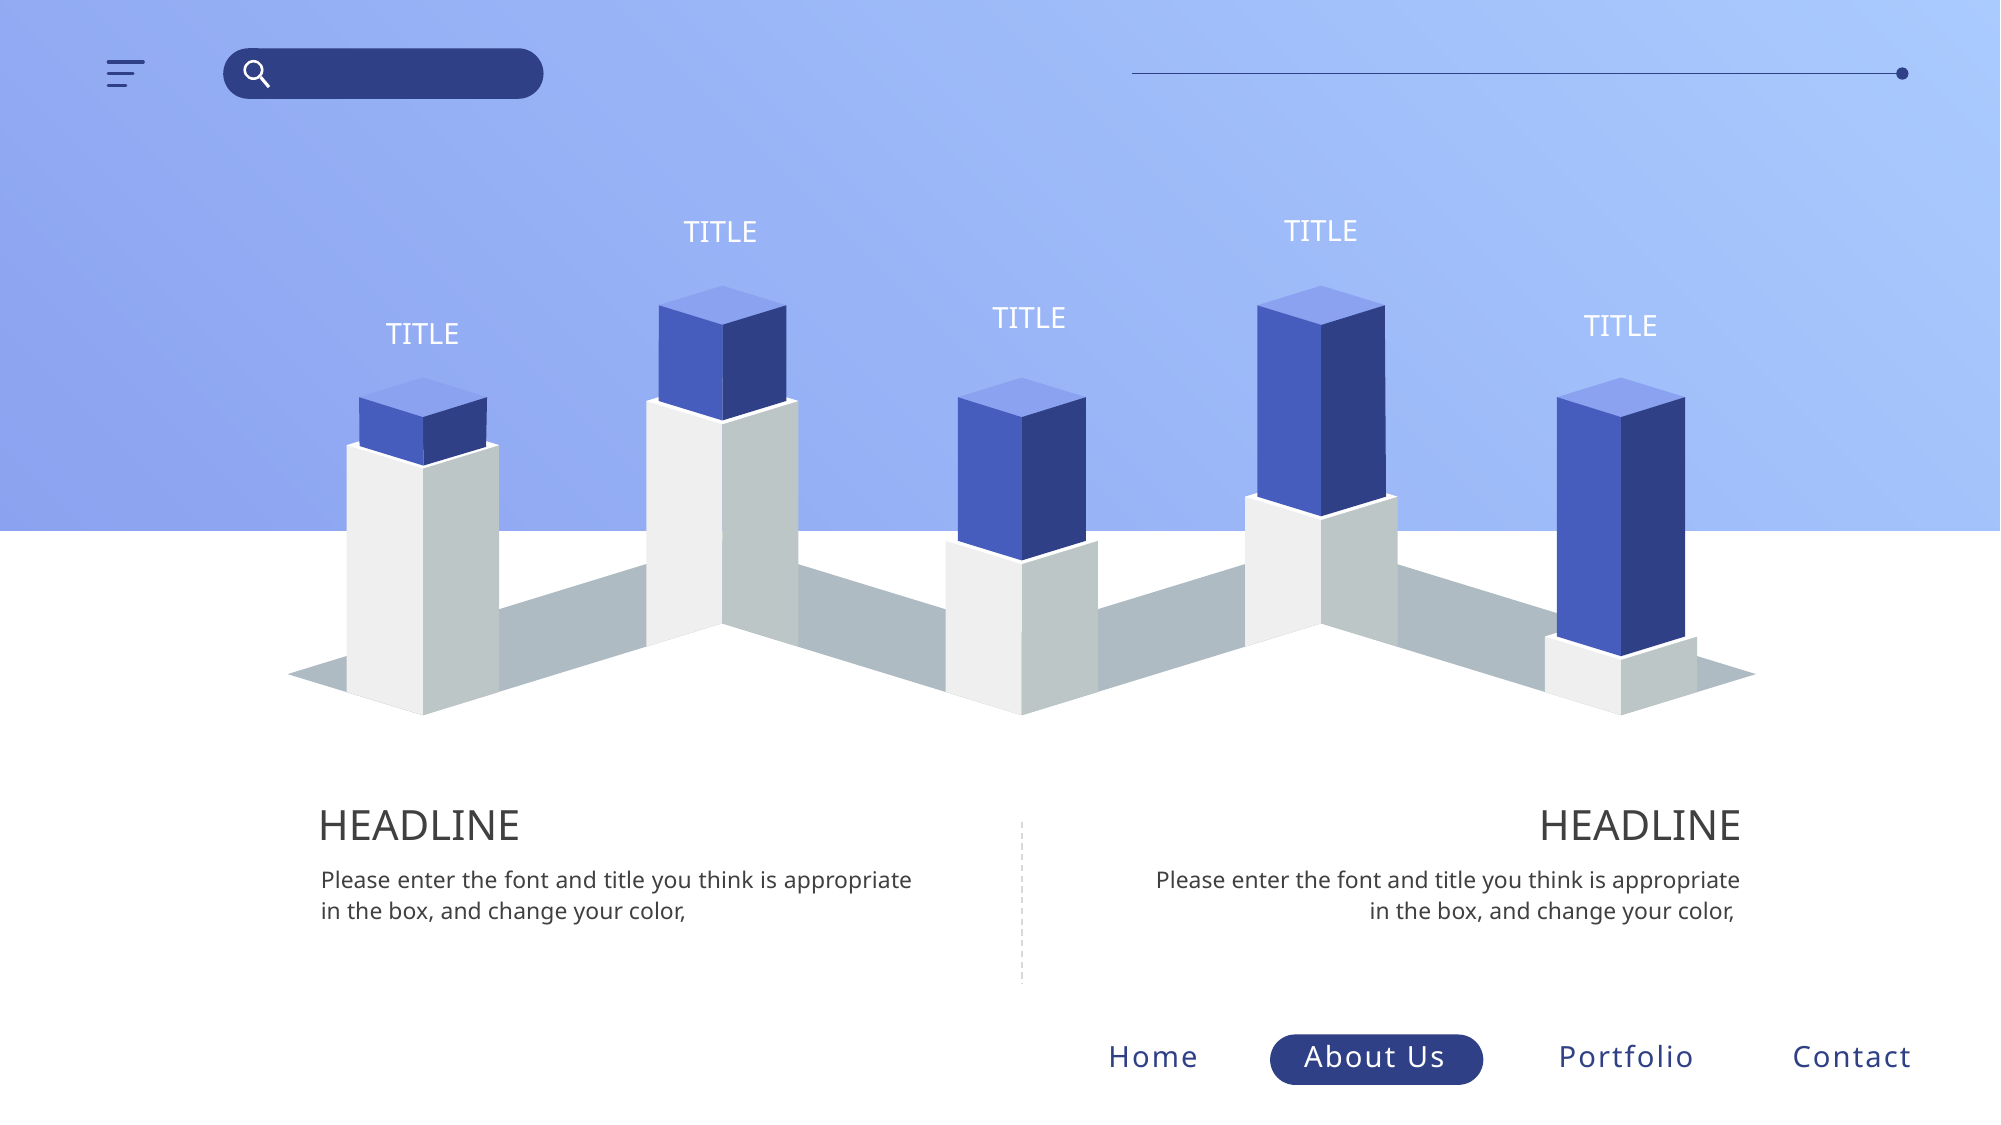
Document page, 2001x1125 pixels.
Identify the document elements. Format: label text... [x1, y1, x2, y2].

text_box HEADLINE [303, 791, 635, 857]
text_box HEADLINE [1425, 791, 1757, 857]
text_box Home [1093, 1030, 1213, 1081]
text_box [287, 204, 1757, 716]
text_box Portfolio [1543, 1030, 1709, 1081]
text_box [1270, 1030, 1484, 1085]
text_box [0, 0, 2000, 531]
text_box Contact [1777, 1030, 1936, 1081]
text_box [108, 48, 544, 99]
text_box Please enter the font and title you think is appropriate in the box, and change your color, [1134, 854, 1757, 932]
text_box Please enter the font and title you think is appropriate in the box, and change your color, [306, 854, 928, 932]
